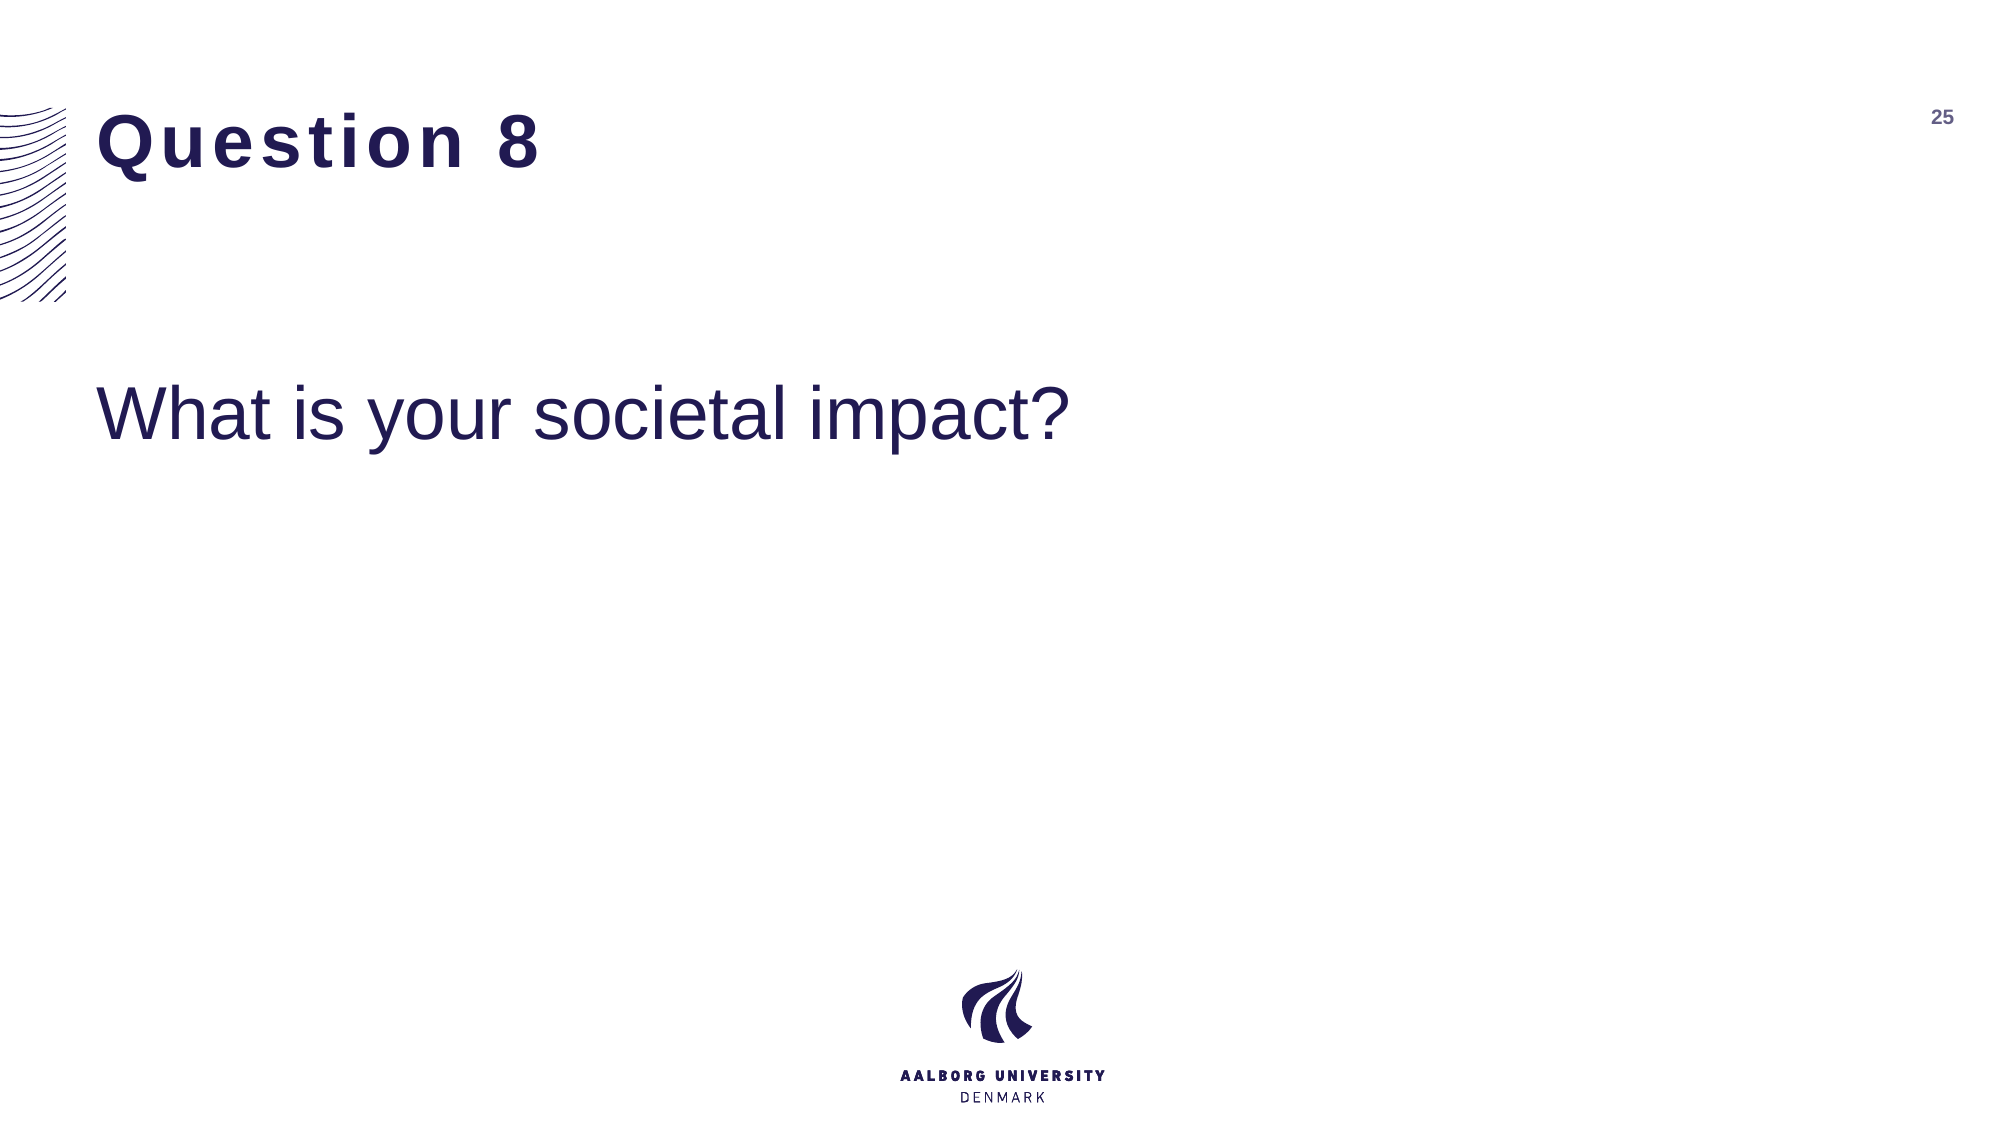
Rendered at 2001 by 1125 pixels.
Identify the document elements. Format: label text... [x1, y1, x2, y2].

slide_number 25 [1860, 97, 1954, 135]
list What is your societal impact? [96, 338, 1861, 947]
title Question 8 [96, 60, 935, 303]
